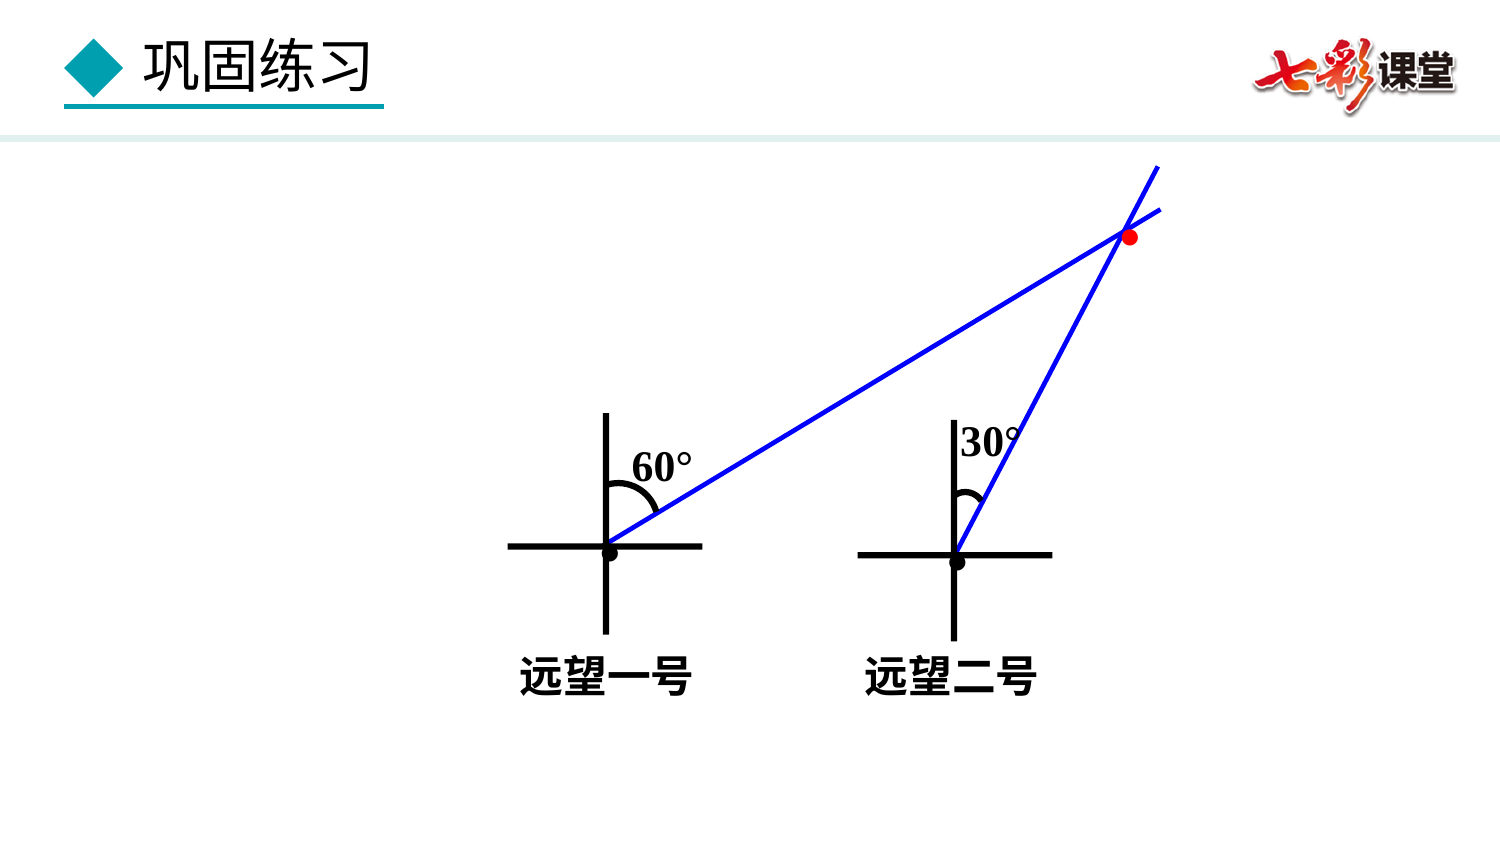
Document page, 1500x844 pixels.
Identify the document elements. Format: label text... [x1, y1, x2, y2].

text_box ● [1103, 203, 1157, 264]
text_box 60° [707, 430, 755, 498]
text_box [504, 519, 1064, 710]
picture [1249, 32, 1461, 118]
text_box 30° [945, 405, 1073, 473]
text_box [857, 419, 1053, 642]
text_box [507, 412, 703, 635]
